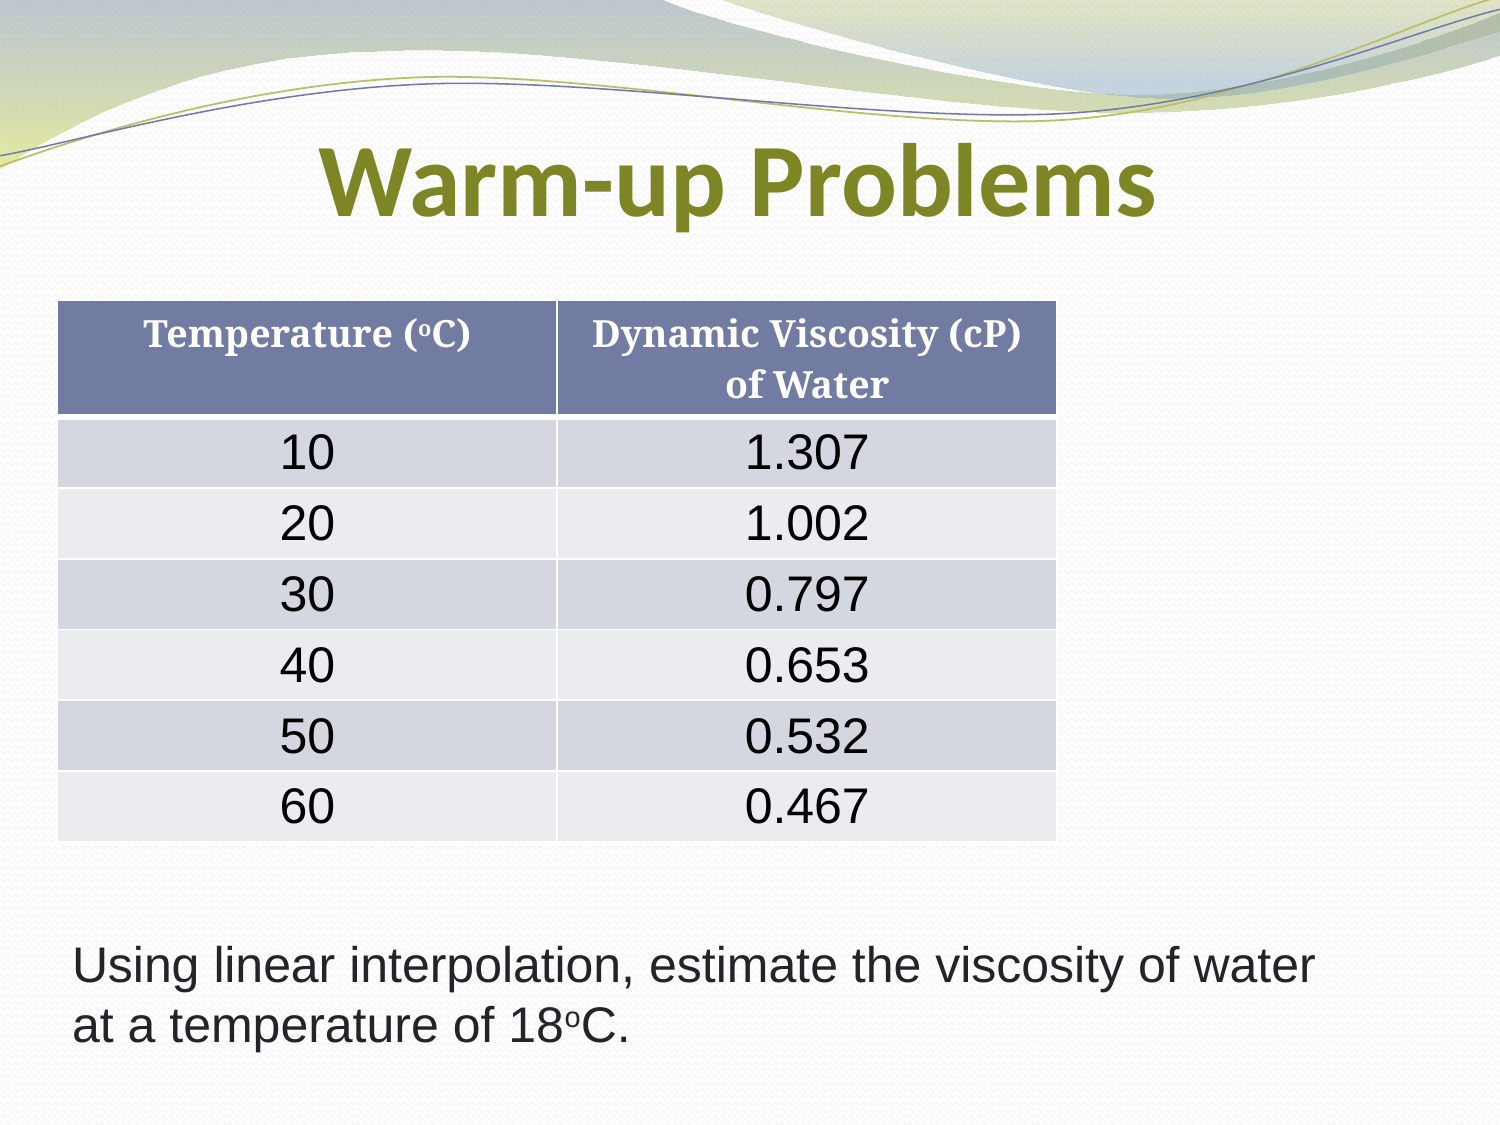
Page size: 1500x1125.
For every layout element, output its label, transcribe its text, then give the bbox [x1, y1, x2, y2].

table_cell 1.307 [558, 420, 1056, 487]
table_cell 0.653 [558, 630, 1056, 699]
title Warm-up Problems [57, 50, 1420, 238]
table_cell 20 [58, 489, 556, 558]
table_cell 0.797 [558, 560, 1056, 629]
text_box Using linear interpolation, estimate the viscosity of water at a temperature of 18oC. [57, 924, 1383, 1060]
table_cell 60 [58, 772, 556, 841]
table_cell 0.467 [558, 772, 1056, 841]
table_cell 0.532 [558, 701, 1056, 770]
table_cell 50 [58, 701, 556, 770]
table_header Temperature (oC) [58, 301, 556, 414]
table_cell 10 [58, 420, 556, 487]
table_header Dynamic Viscosity (cP) of Water [558, 301, 1056, 414]
table_cell 30 [58, 560, 556, 629]
table_cell 1.002 [558, 489, 1056, 558]
table_cell 40 [58, 630, 556, 699]
